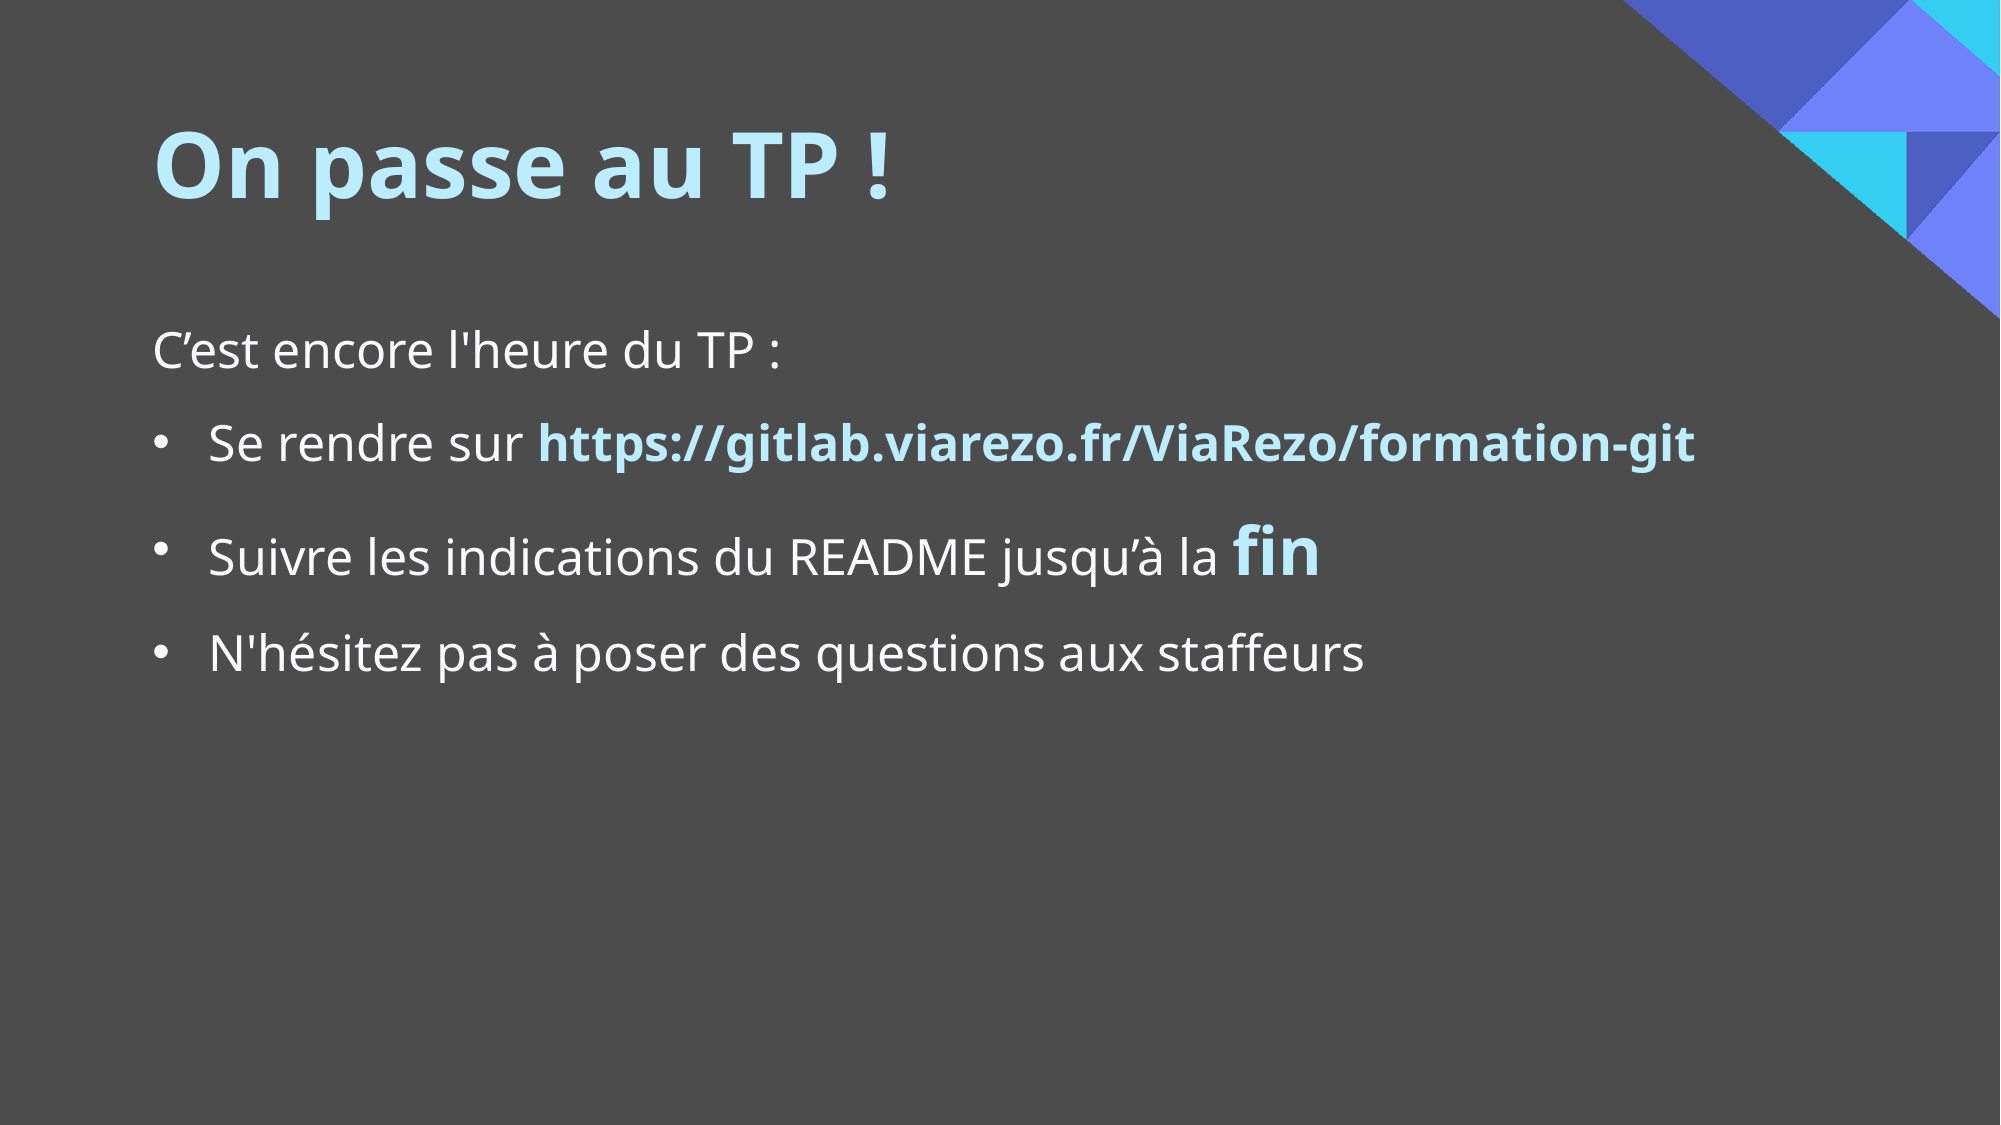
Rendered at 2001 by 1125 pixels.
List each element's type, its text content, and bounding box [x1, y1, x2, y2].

picture [1622, 0, 2000, 319]
list C’est encore l'heure du TP : Se rendre sur https://gitlab.viarezo.fr/ViaRezo/formation-git Suivre les indications du README jusqu’à la fin N'hésitez pas à poser des questions aux staffeurs [137, 299, 1863, 1014]
title On passe au TP ! [137, 59, 1863, 278]
